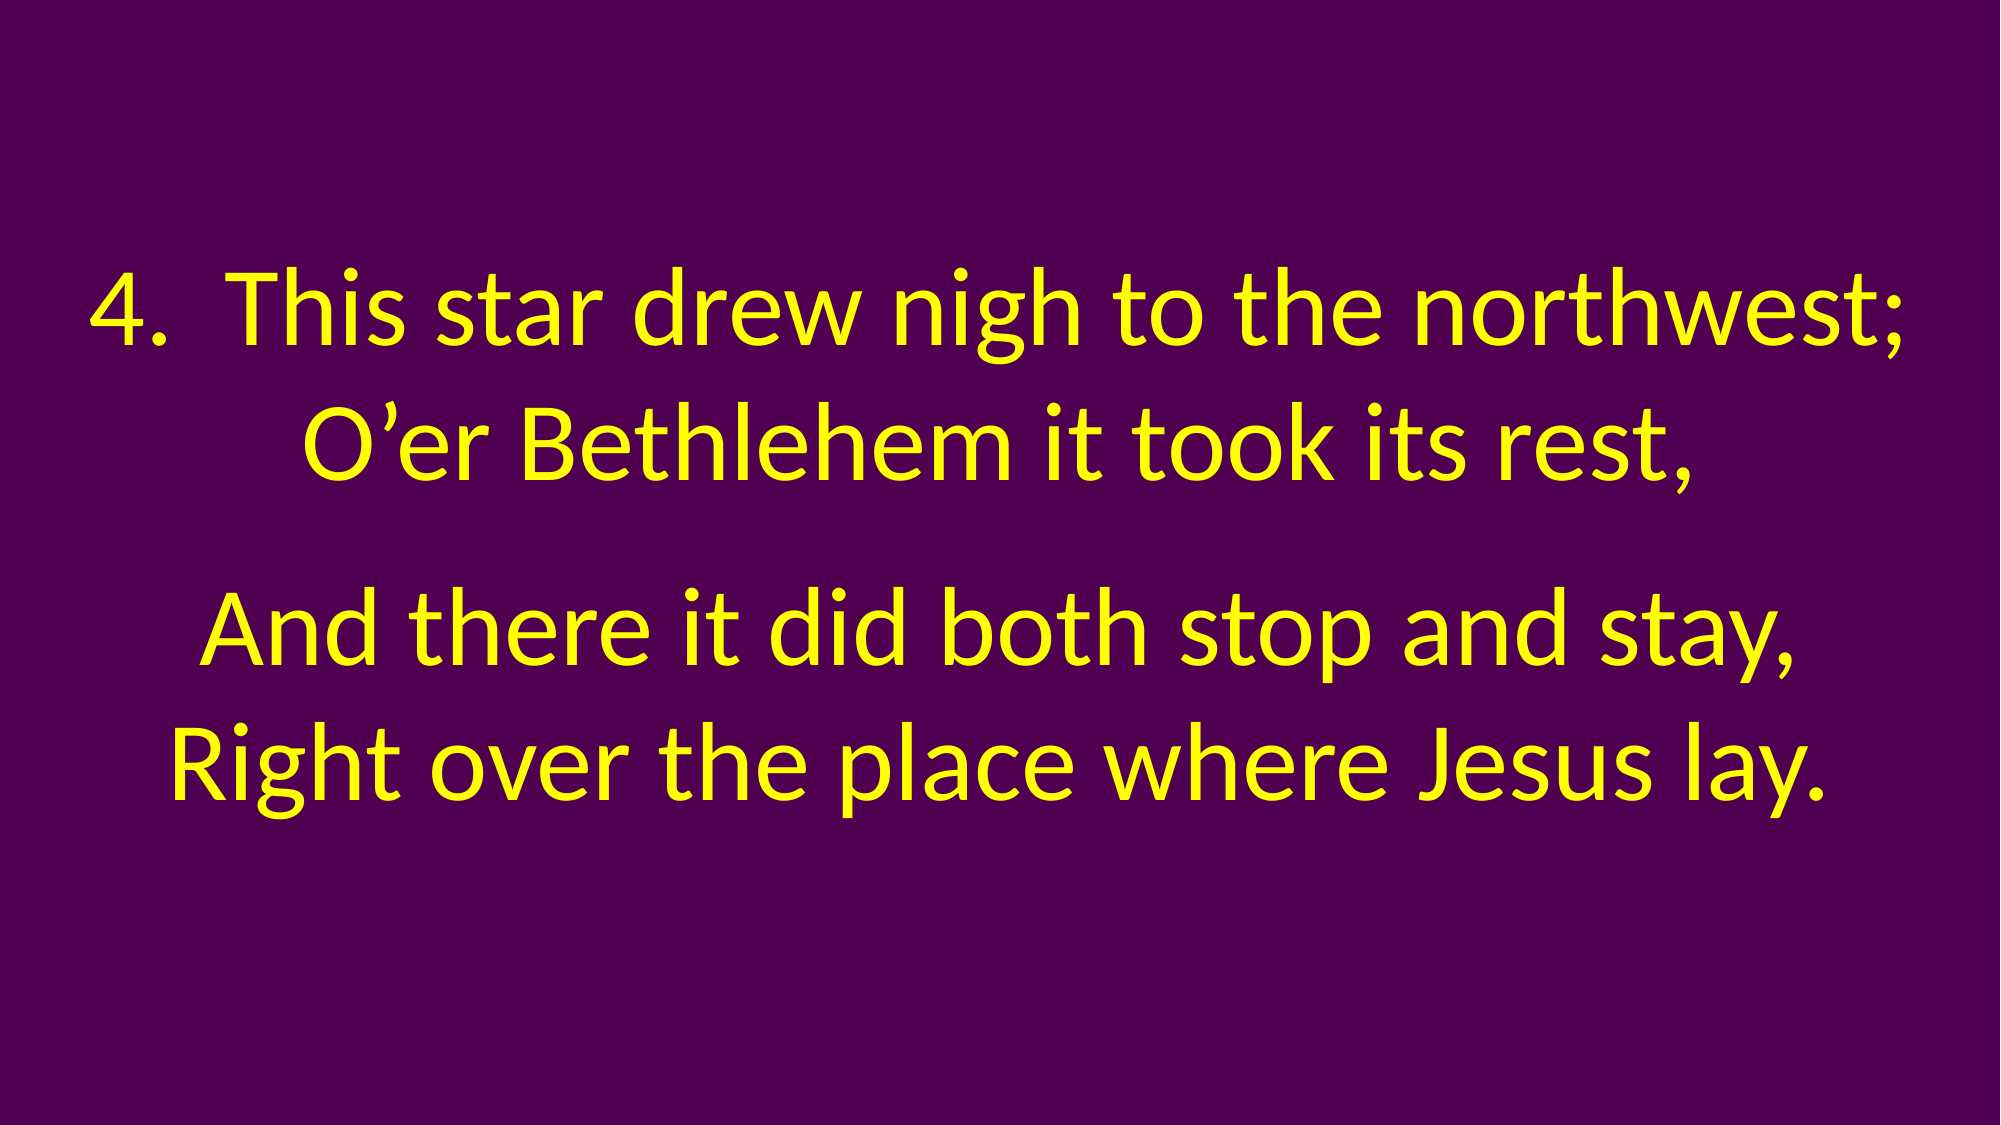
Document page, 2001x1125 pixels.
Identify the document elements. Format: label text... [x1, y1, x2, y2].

text_box 4. This star drew nigh to the northwest; O’er Bethlehem it took its rest, And there it did both stop and stay, Right over the place where Jesus lay. [0, 225, 2000, 831]
